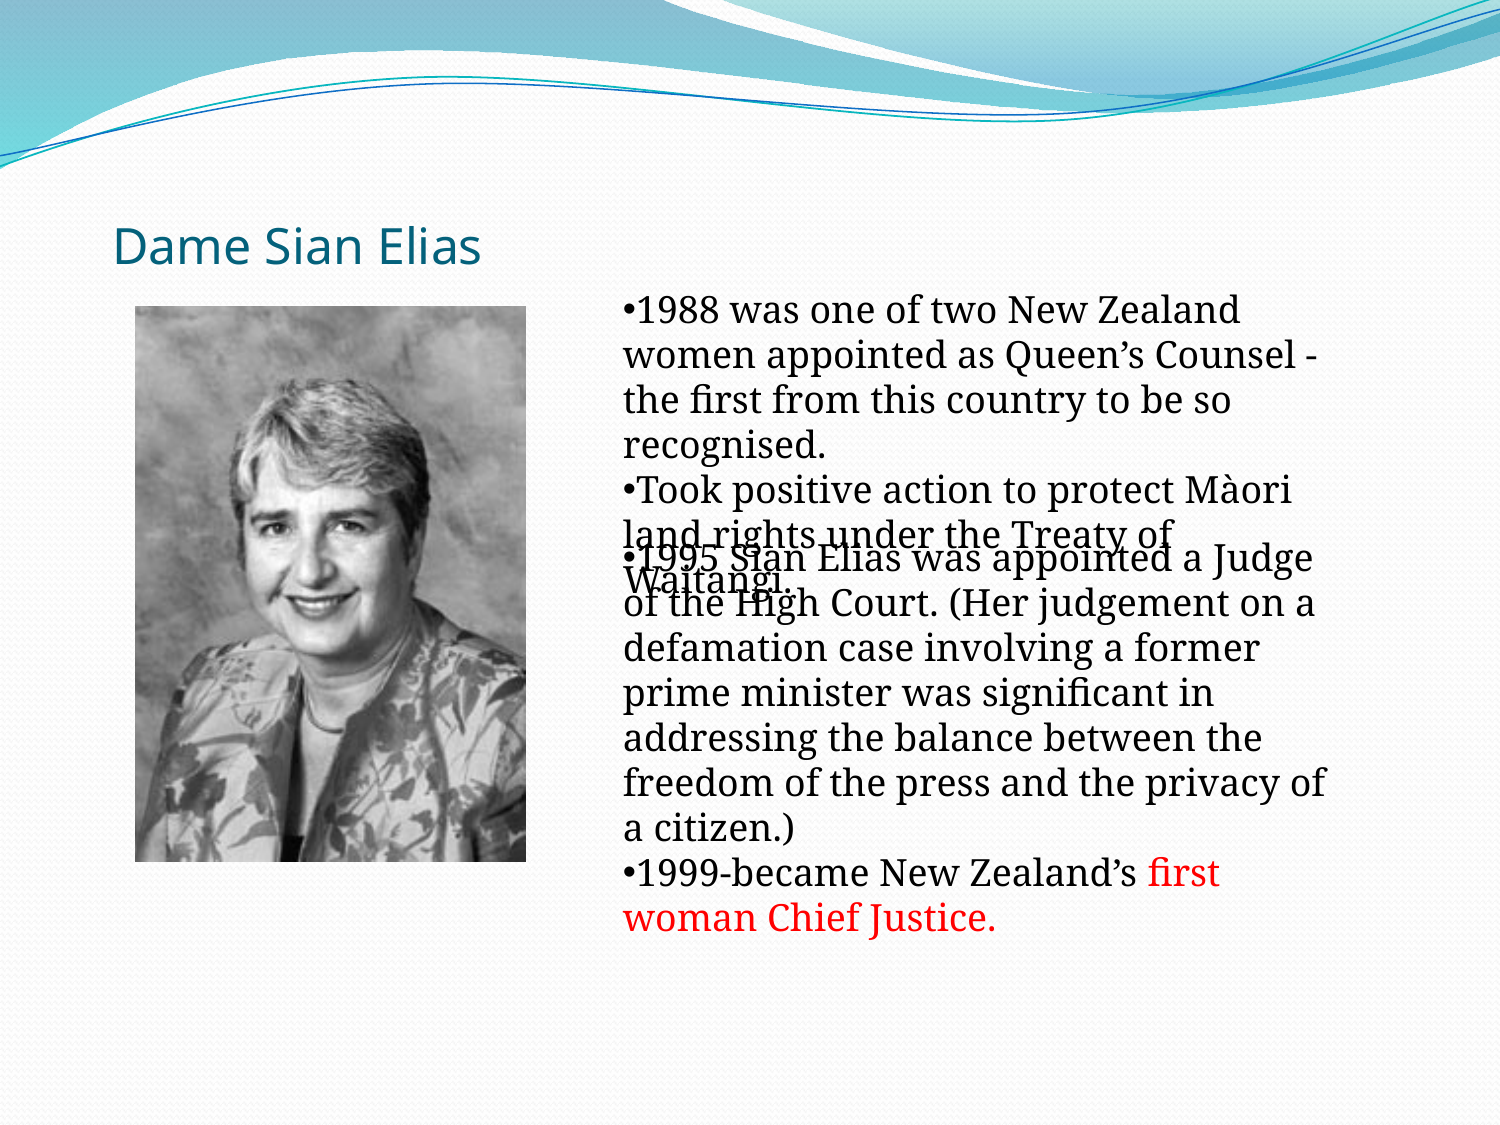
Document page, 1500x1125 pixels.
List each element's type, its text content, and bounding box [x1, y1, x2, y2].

text_box 1995 Sian Elias was appointed a Judge of the High Court. (Her judgement on a defamation case involving a former prime minister was significant in addressing the balance between the freedom of the press and the privacy of a citizen.) 1999-became New Zealand’s first woman Chief Justice. [608, 527, 1359, 1082]
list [135, 305, 526, 862]
title Dame Sian Elias [112, 84, 563, 275]
text_box 1988 was one of two New Zealand women appointed as Queen’s Counsel - the first from this country to be so recognised. Took positive action to protect Màori land rights under the Treaty of Waitangi. [608, 278, 1359, 527]
